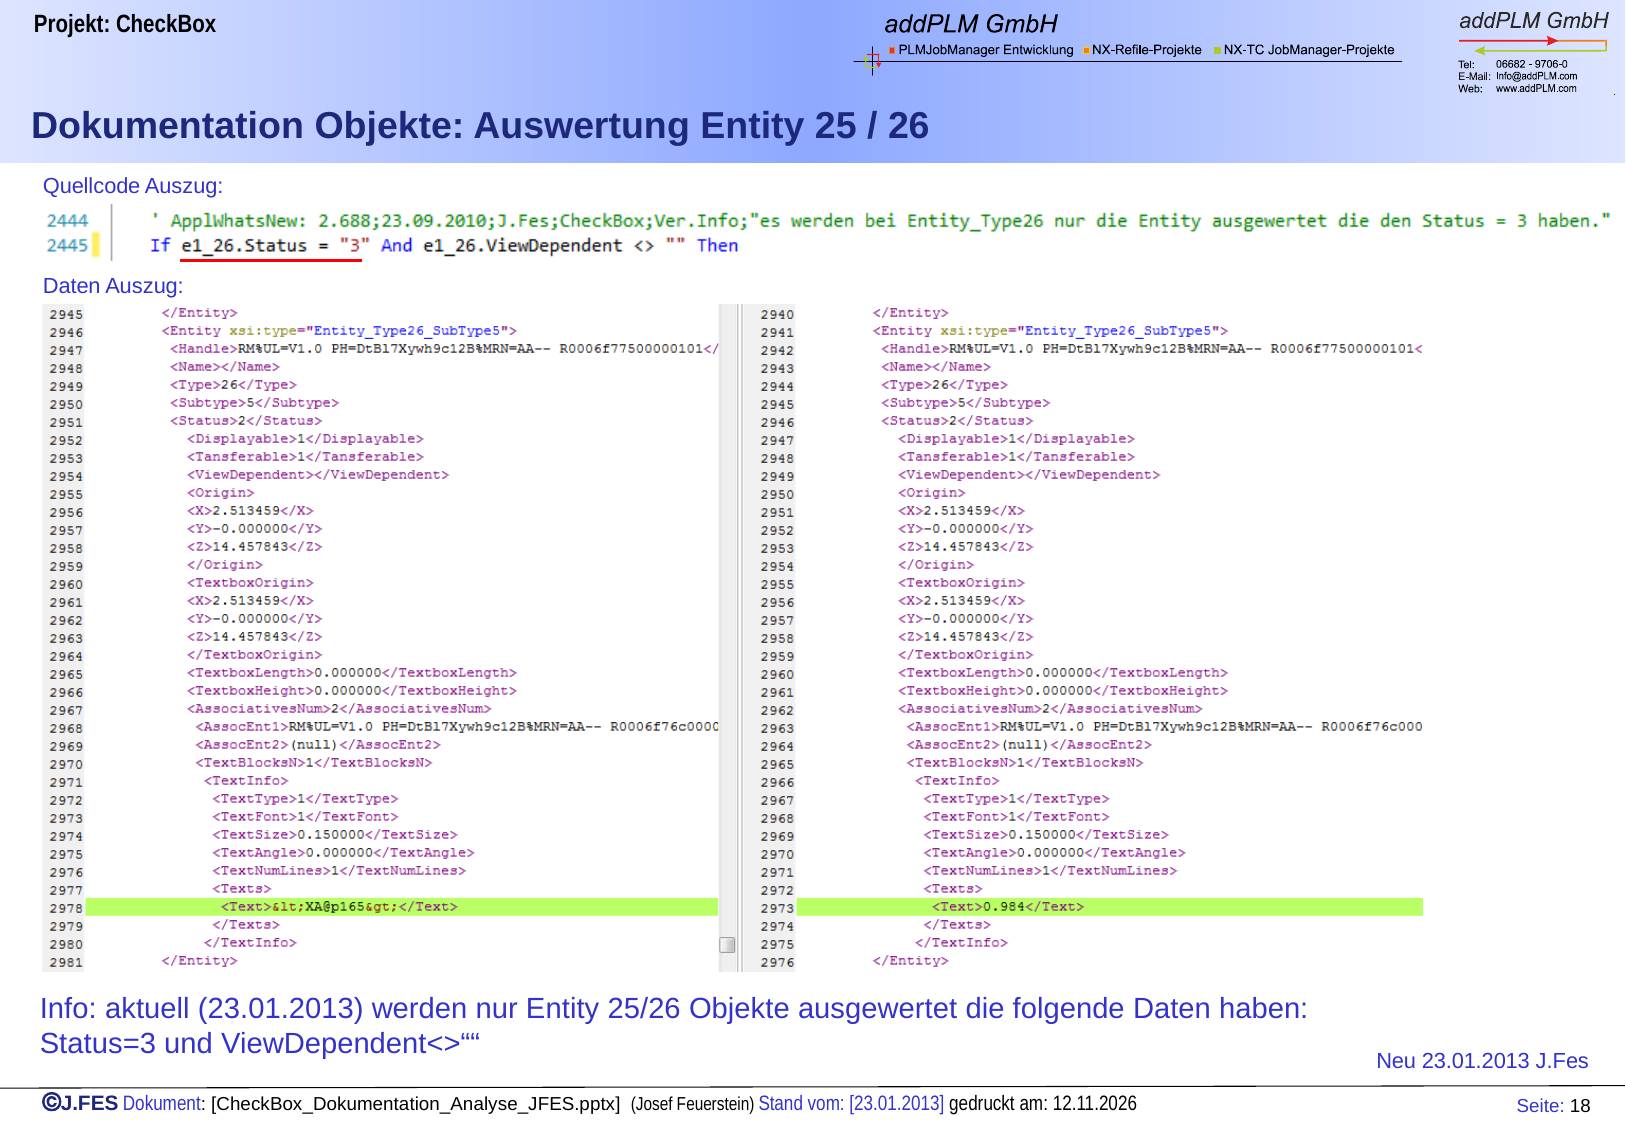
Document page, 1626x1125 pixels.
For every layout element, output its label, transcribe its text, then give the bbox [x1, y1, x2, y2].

text_box Info: aktuell (23.01.2013) werden nur Entity 25/26 Objekte ausgewertet die folgende Daten haben: Status=3 und ViewDependent<>““ [24, 981, 1447, 1067]
picture [41, 304, 1423, 973]
title Dokumentation Objekte: Auswertung Entity 25 / 26 [30, 73, 1600, 148]
text_box Daten Auszug: [28, 263, 363, 305]
picture [36, 204, 1625, 261]
text_box Quellcode Auszug: [28, 163, 363, 205]
text_box Neu 23.01.2013 J.Fes [1343, 1039, 1604, 1081]
